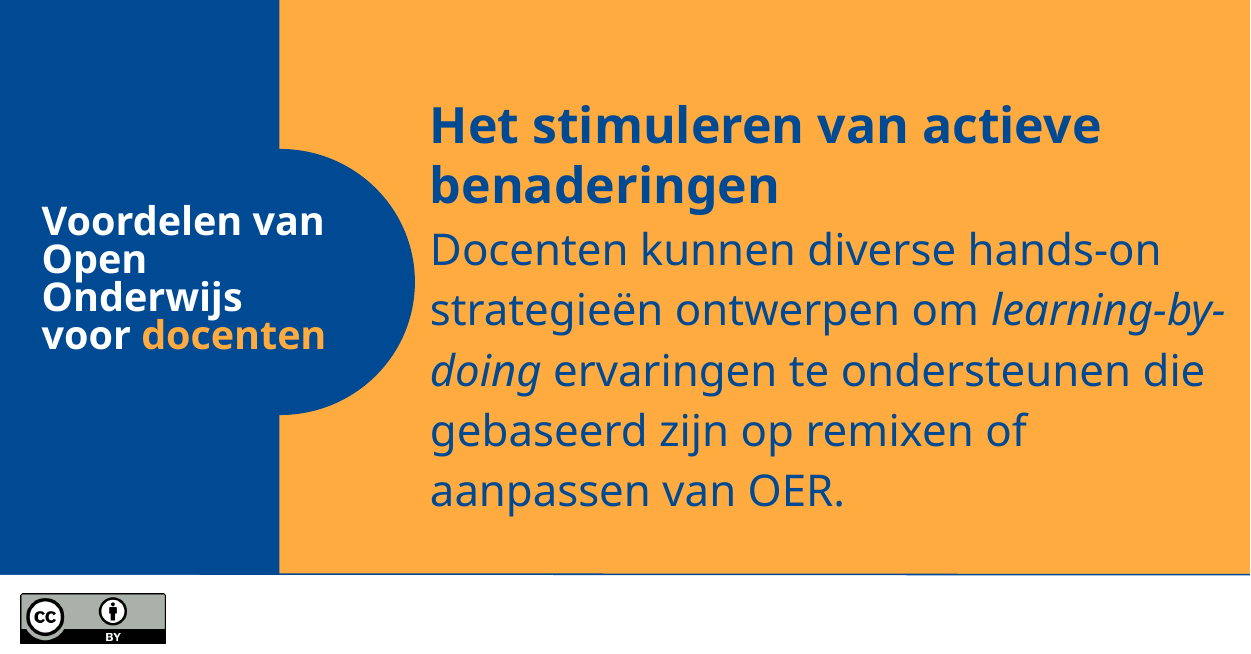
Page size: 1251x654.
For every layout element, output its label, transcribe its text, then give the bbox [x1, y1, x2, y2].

text_box [181, 148, 415, 416]
text_box Voordelen van Open Onderwijs voor docenten [26, 190, 367, 372]
text_box [0, 582, 1250, 654]
picture [20, 592, 166, 645]
text_box Het stimuleren van actieve benaderingen Docenten kunnen diverse hands-on strategieën ontwerpen om learning-by-doing ervaringen te ondersteunen die gebaseerd zijn op remixen of aanpassen van OER. [414, 78, 1250, 531]
text_box [0, 0, 280, 573]
